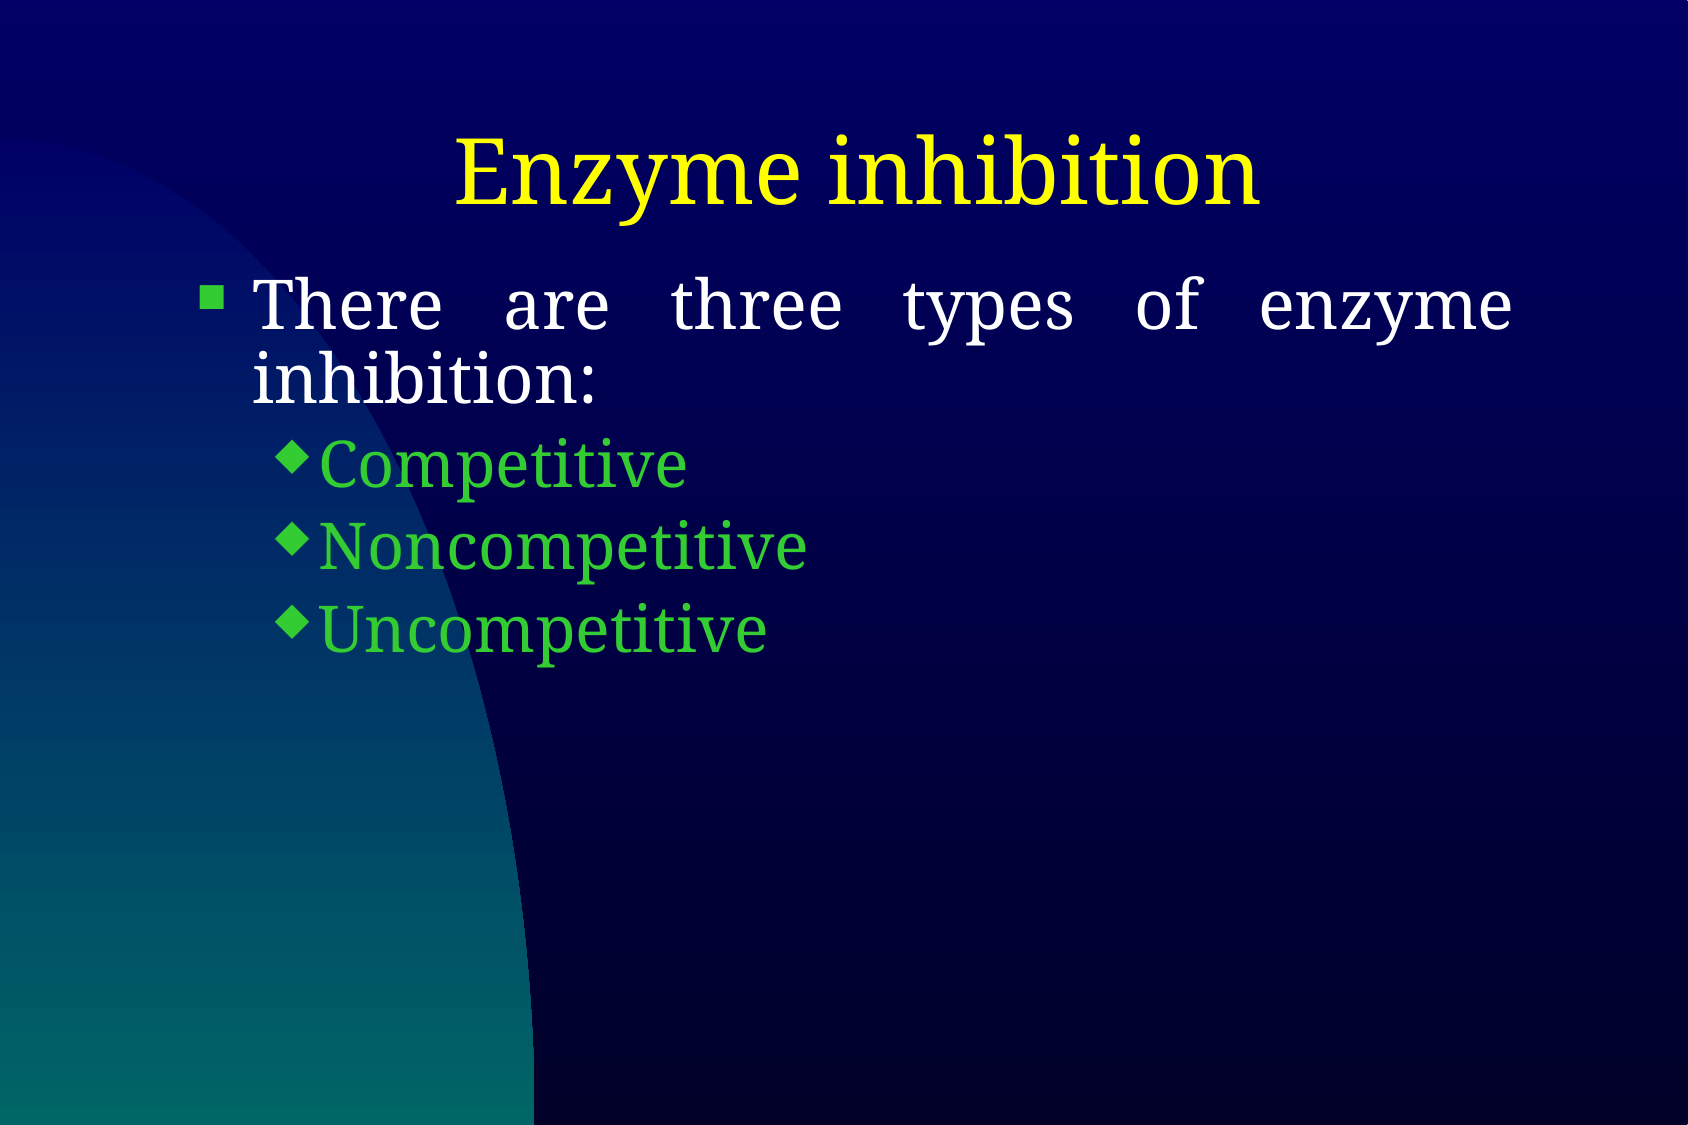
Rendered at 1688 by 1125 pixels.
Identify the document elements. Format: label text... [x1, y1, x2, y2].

list There are three types of enzyme inhibition: Competitive Noncompetitive Uncompetitive [181, 262, 1532, 1050]
title Enzyme inhibition [297, 87, 1419, 275]
